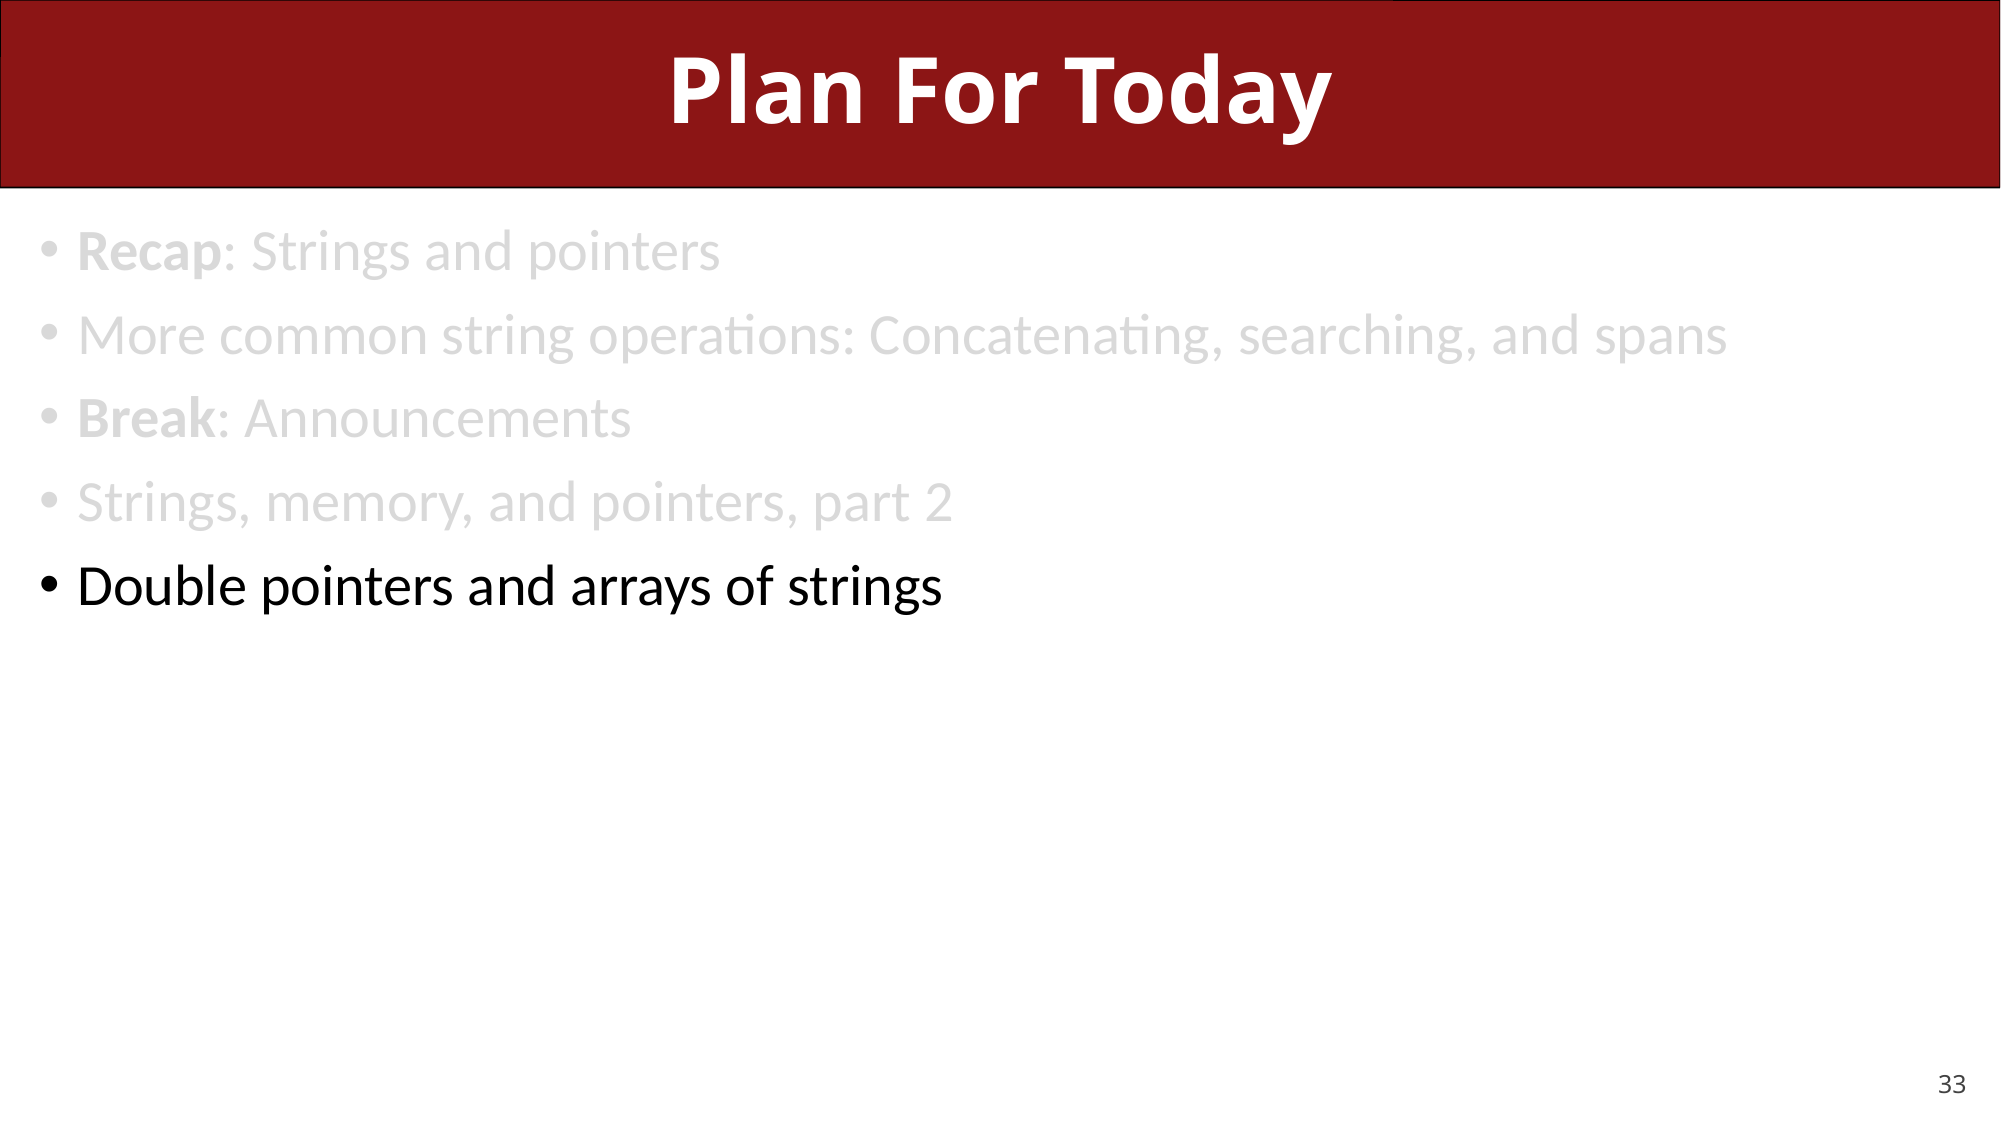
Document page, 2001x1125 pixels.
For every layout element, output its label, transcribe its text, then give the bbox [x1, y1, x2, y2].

title Plan For Today [75, 0, 1925, 188]
list Recap: Strings and pointers More common string operations: Concatenating, searching, and spans Break: Announcements Strings, memory, and pointers, part 2 Double pointers and arrays of strings [24, 212, 1963, 1113]
